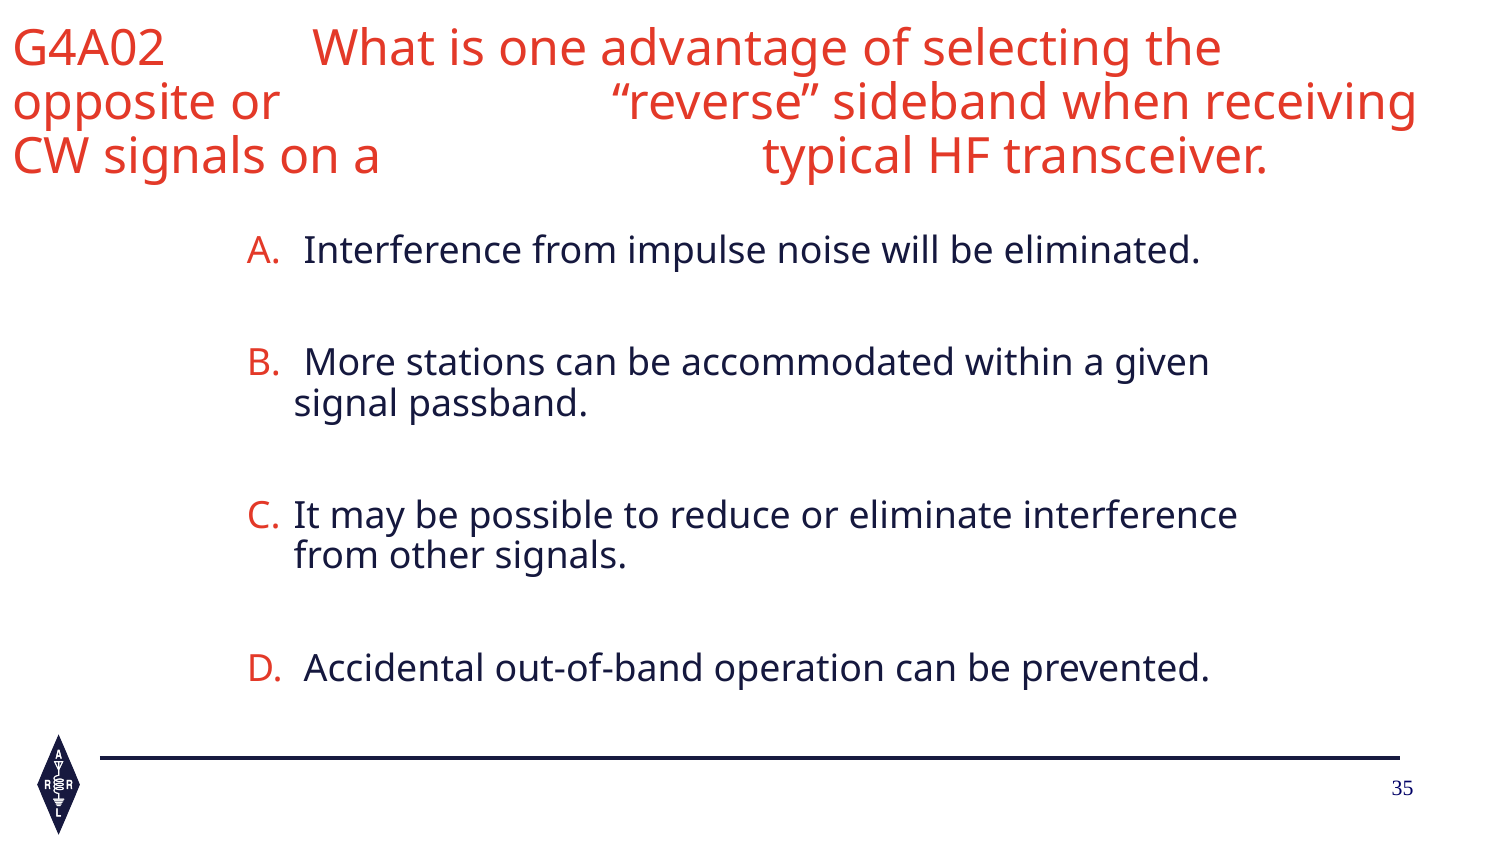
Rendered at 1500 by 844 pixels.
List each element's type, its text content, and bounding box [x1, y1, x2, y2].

title G4A02 What is one advantage of selecting the opposite or “reverse” sideband when receiving CW signals on a typical HF transceiver. [12, 16, 1484, 220]
picture [37, 734, 80, 835]
list Interference from impulse noise will be eliminated. More stations can be accommodated within a given signal passband. It may be possible to reduce or eliminate interference from other signals. Accidental out-of-band operation can be prevented. [246, 225, 1311, 722]
text_box 35 [1353, 768, 1425, 827]
